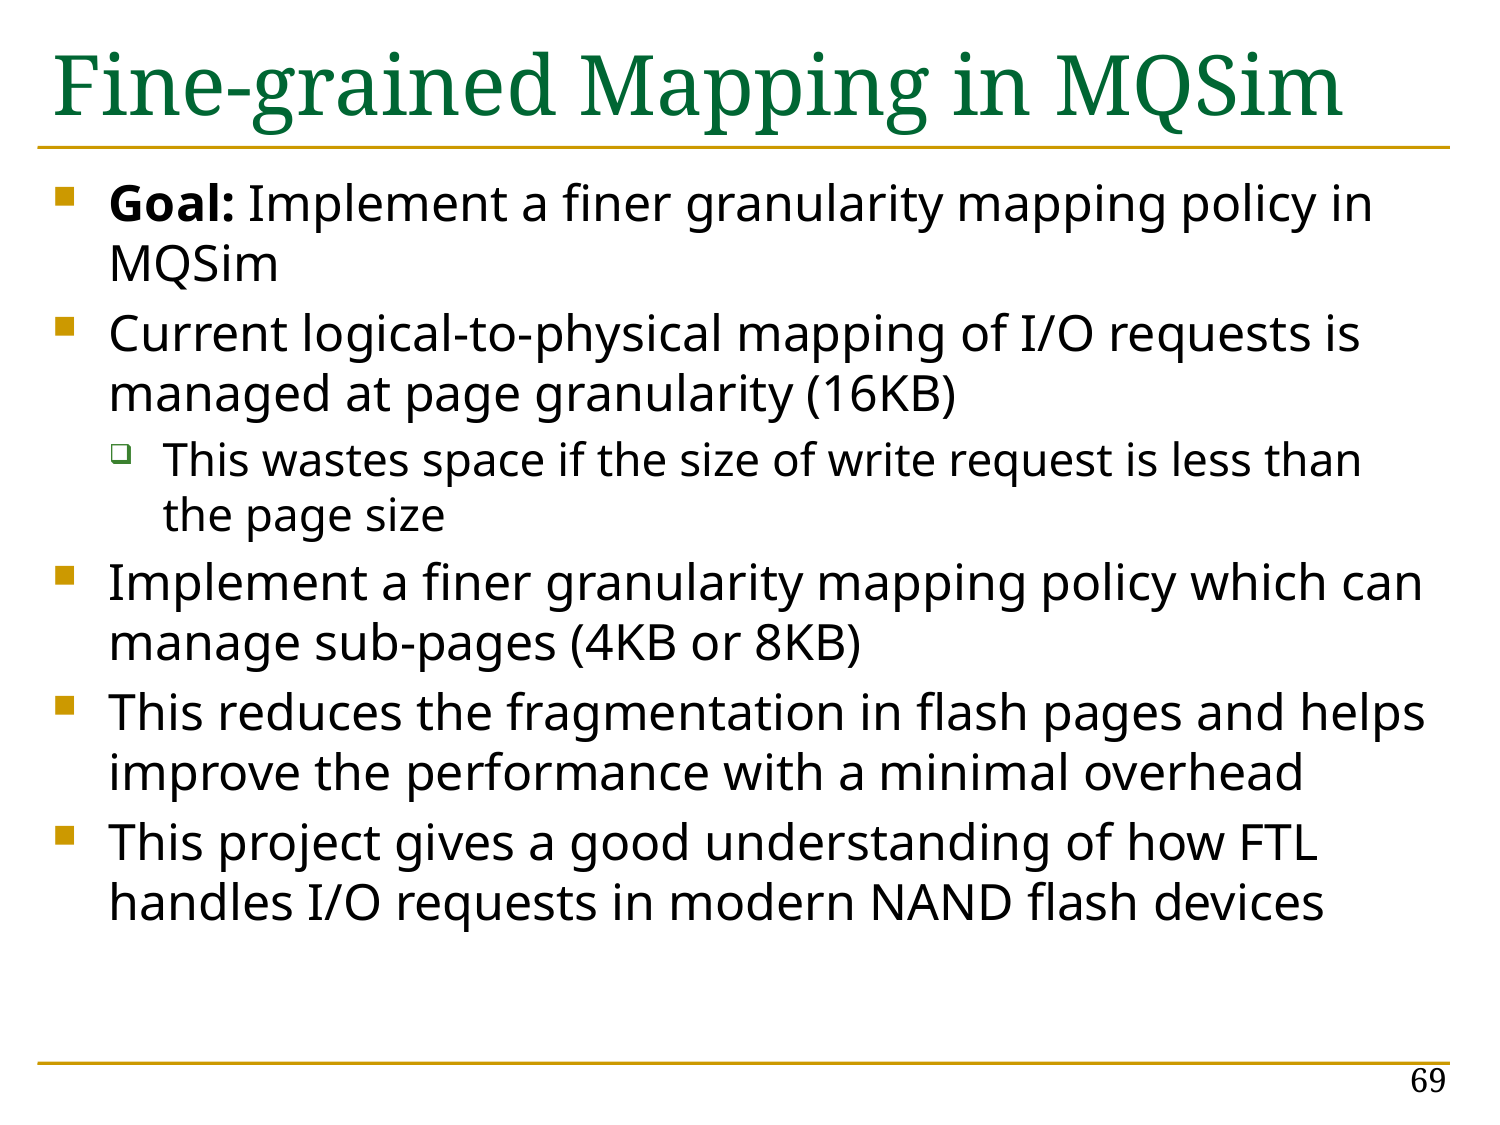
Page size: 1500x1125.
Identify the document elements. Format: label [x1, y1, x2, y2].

list [37, 163, 1450, 1016]
slide_number [1111, 1036, 1462, 1112]
title [37, 24, 1450, 163]
